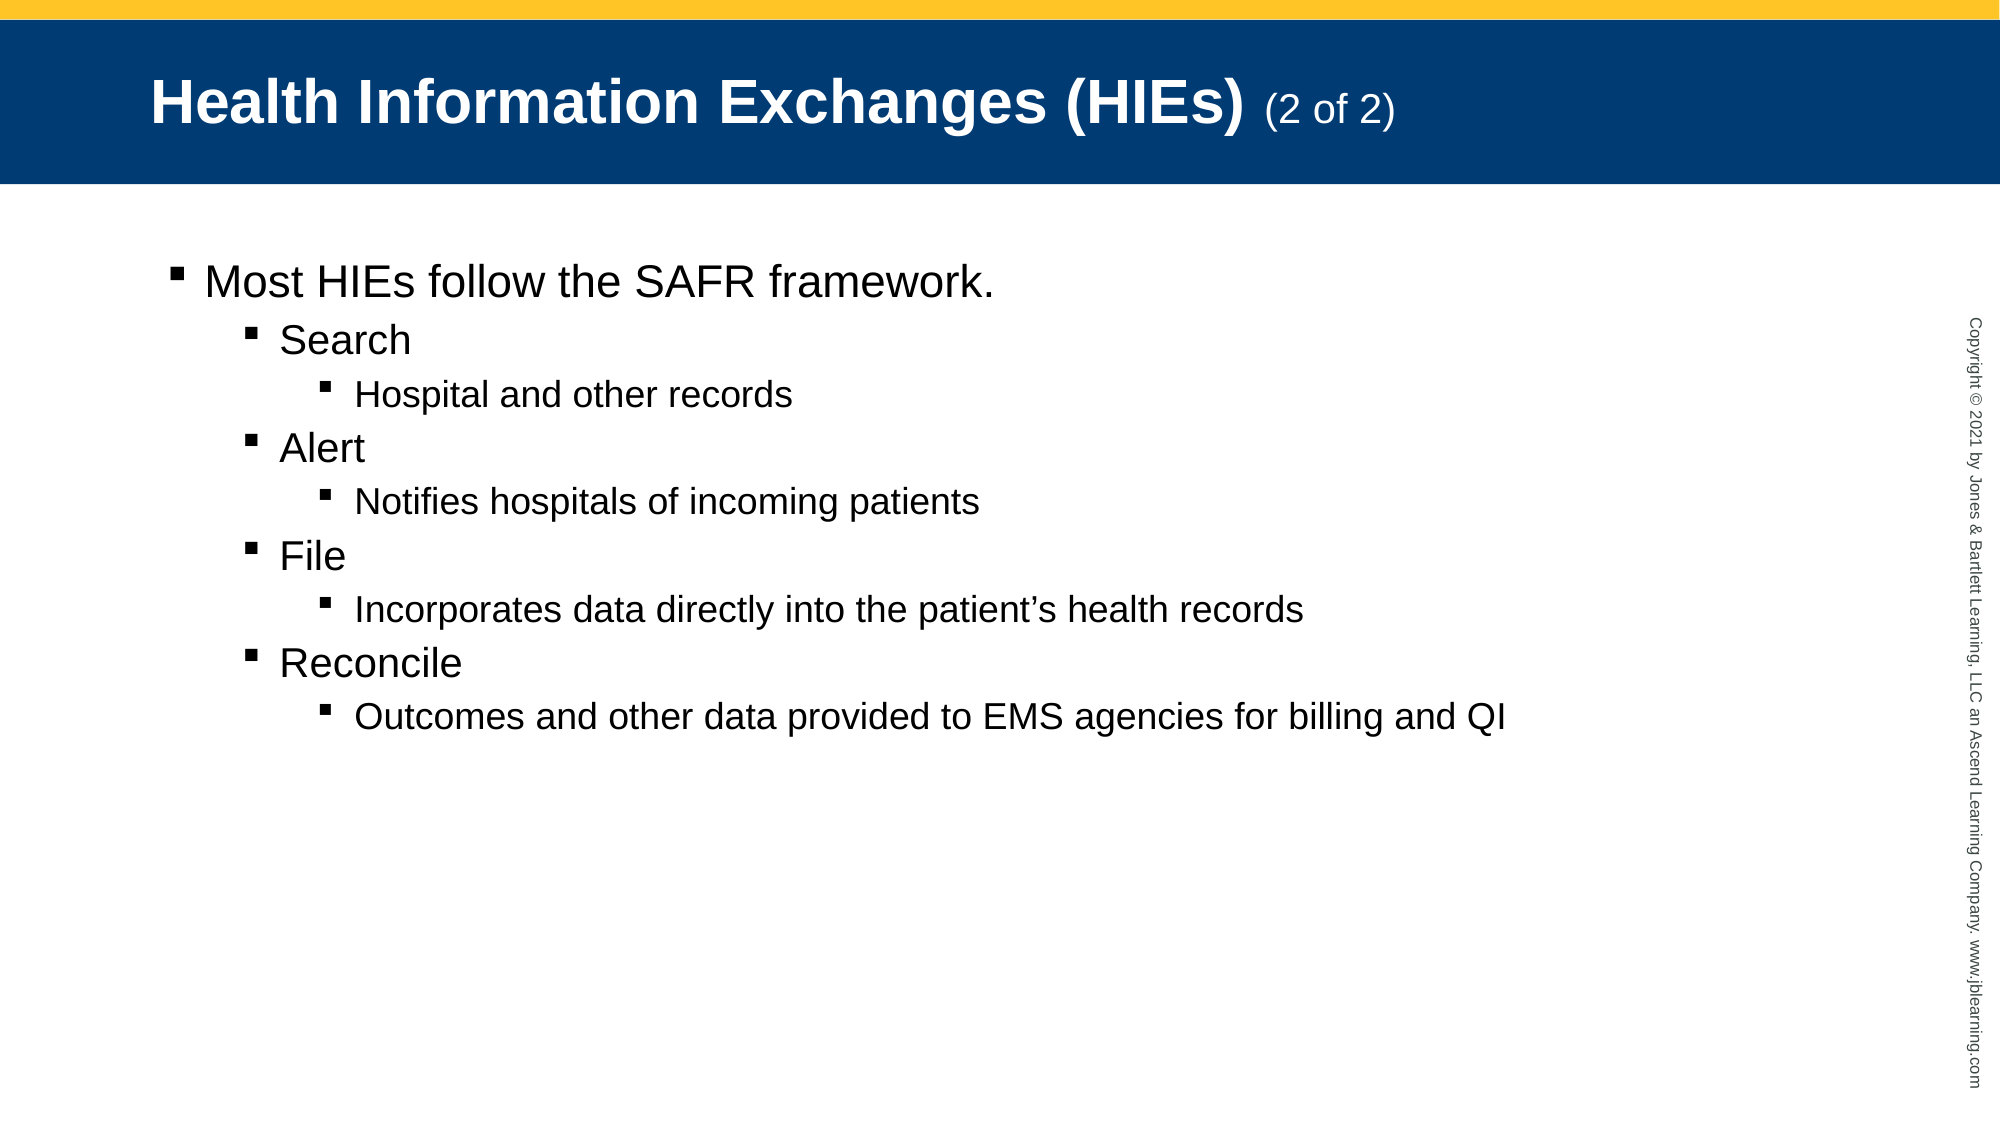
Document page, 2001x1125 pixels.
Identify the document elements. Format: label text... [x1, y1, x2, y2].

title Health Information Exchanges (HIEs) (2 of 2) [0, 19, 2000, 185]
list Most HIEs follow the SAFR framework. Search Hospital and other records Alert Notifies hospitals of incoming patients File Incorporates data directly into the patient’s health records Reconcile Outcomes and other data provided to EMS agencies for billing and QI [151, 244, 1840, 1016]
